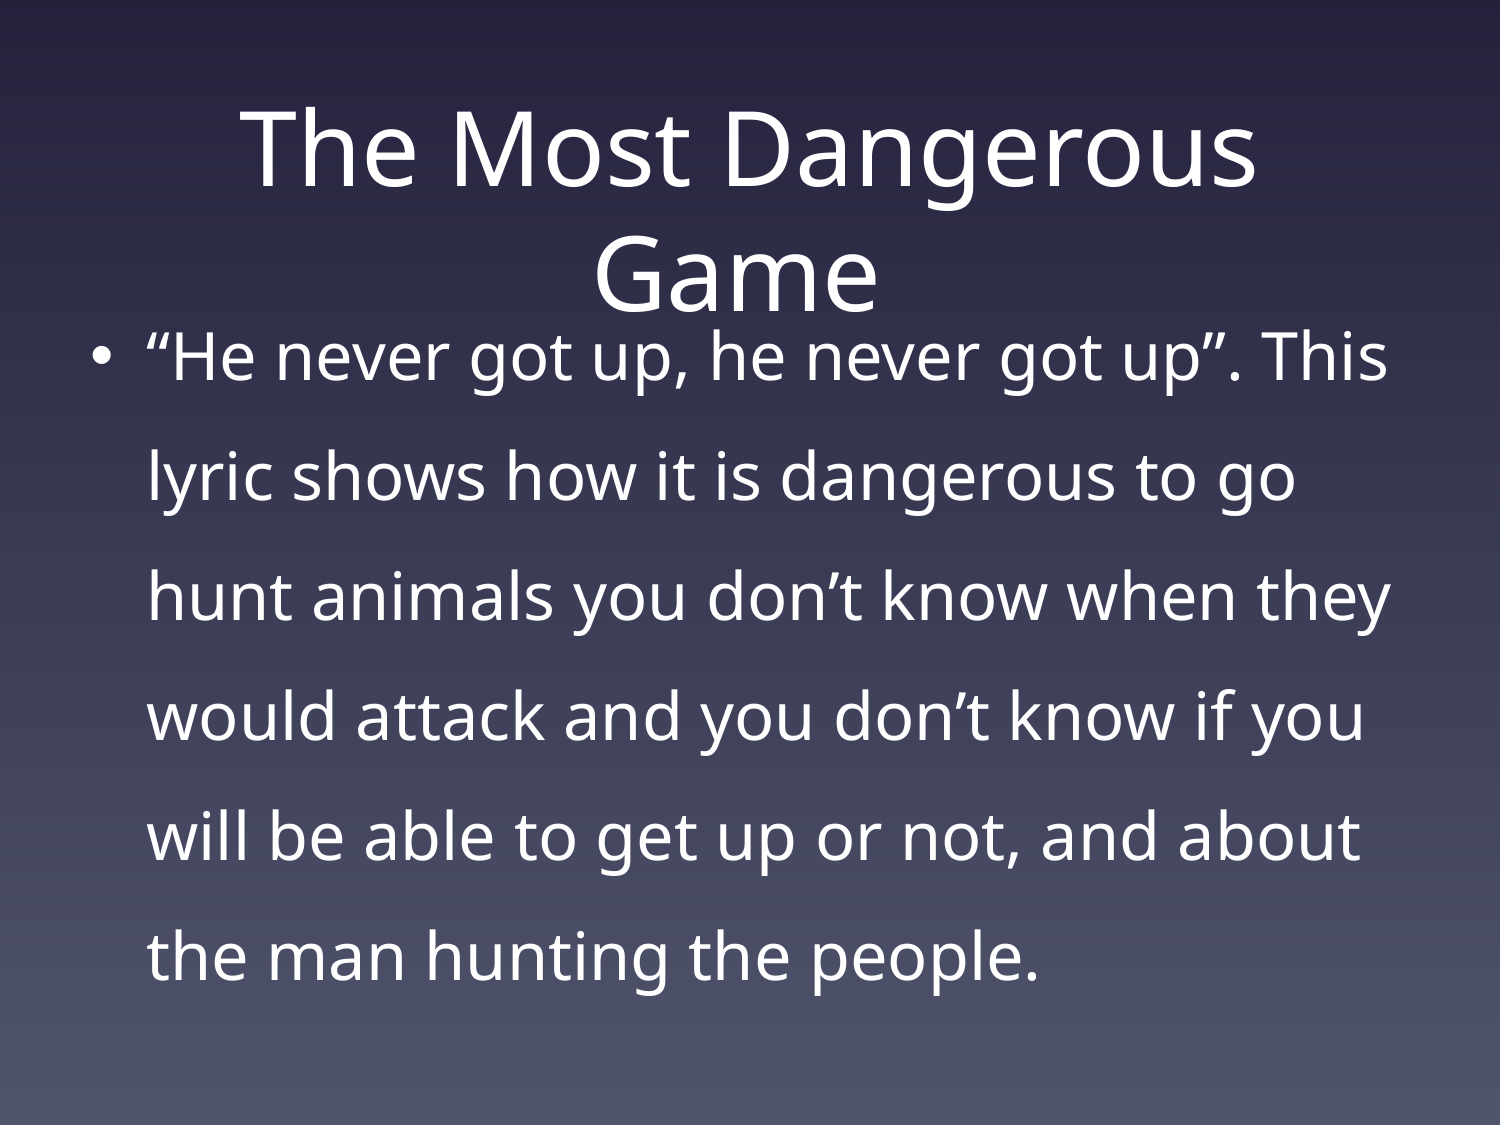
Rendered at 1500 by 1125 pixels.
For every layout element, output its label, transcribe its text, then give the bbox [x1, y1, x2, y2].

list “He never got up, he never got up”. This lyric shows how it is dangerous to go hunt animals you don’t know when they would attack and you don’t know if you will be able to get up or not, and about the man hunting the people. [75, 262, 1425, 1005]
title The Most Dangerous Game [75, 75, 1425, 262]
